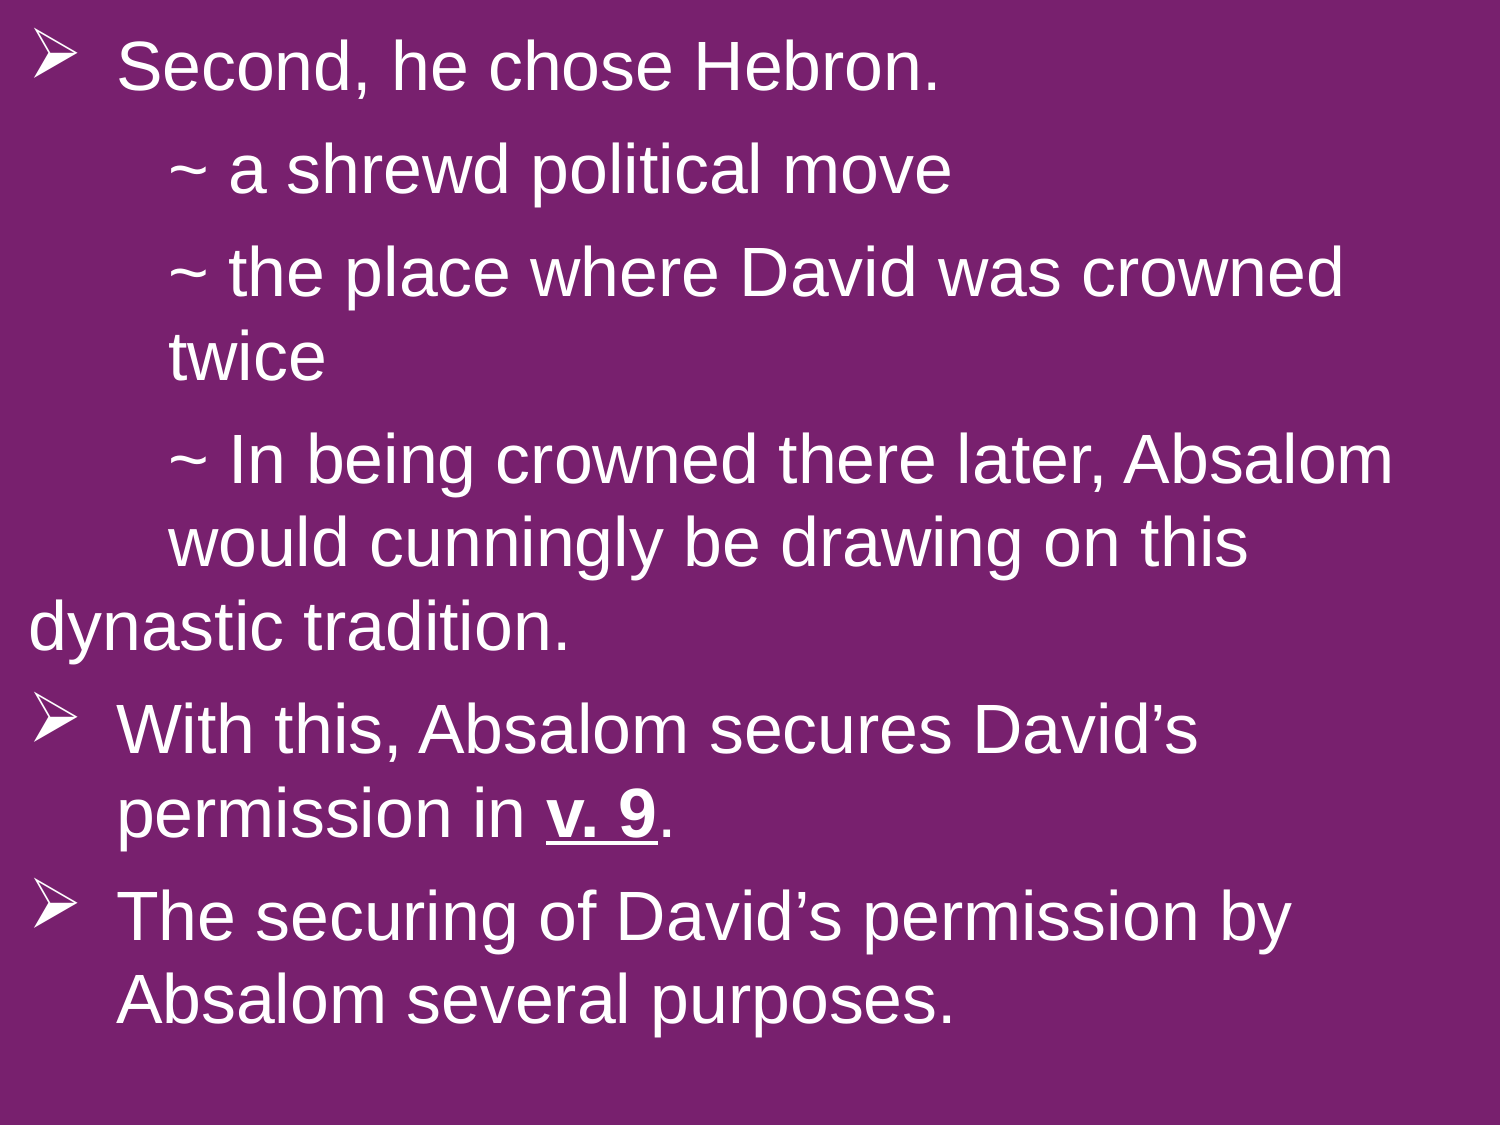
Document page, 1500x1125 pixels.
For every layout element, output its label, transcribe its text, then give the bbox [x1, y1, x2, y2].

subtitle Second, he chose Hebron. ~ a shrewd political move ~ the place where David was crowned twice ~ In being crowned there later, Absalom would cunningly be drawing on this dynastic tradition. With this, Absalom secures David’s permission in v. 9. The securing of David’s permission by Absalom several purposes. [13, 13, 1487, 1110]
